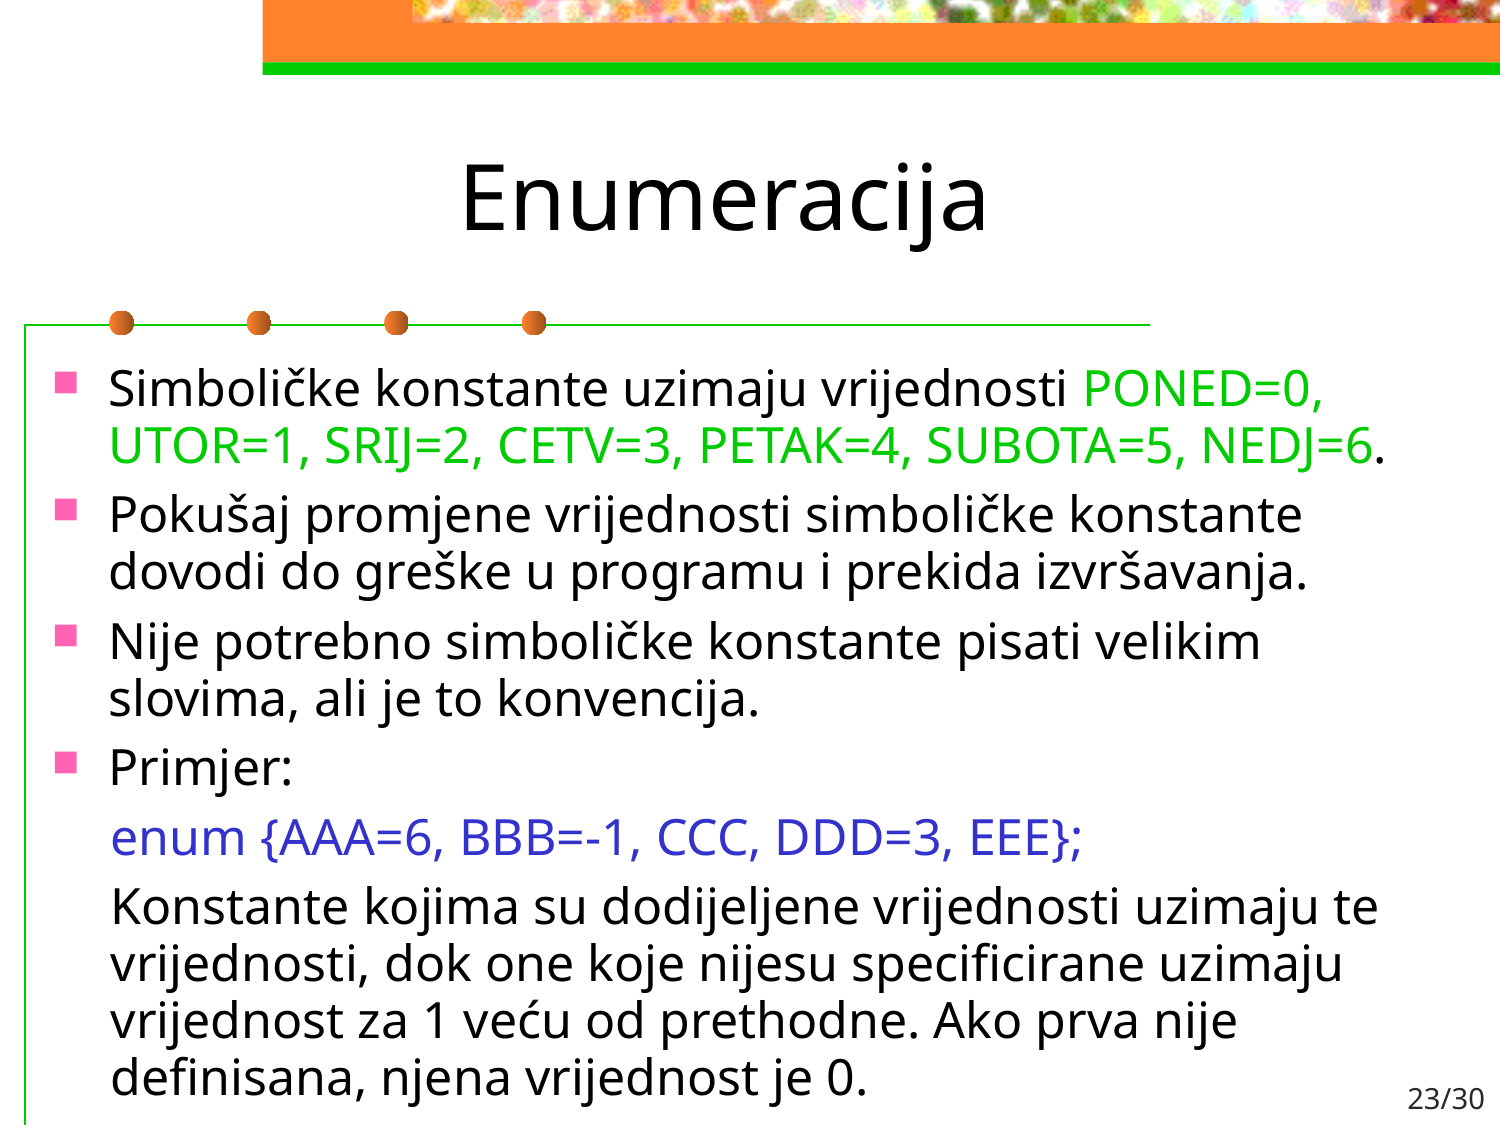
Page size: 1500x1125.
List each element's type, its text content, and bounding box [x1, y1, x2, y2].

text_box 23/30 [1374, 1072, 1500, 1123]
title Enumeracija [87, 99, 1363, 288]
list Simboličke konstante uzimaju vrijednosti PONED=0, UTOR=1, SRIJ=2, CETV=3, PETAK=4, SUBOTA=5, NEDJ=6. Pokušaj promjene vrijednosti simboličke konstante dovodi do greške u programu i prekida izvršavanja. Nije potrebno simboličke konstante pisati velikim slovima, ali je to konvencija. Primjer: enum {AAA=6, BBB=-1, CCC, DDD=3, EEE}; Konstante kojima su dodijeljene vrijednosti uzimaju te vrijednosti, dok one koje nijesu specificirane uzimaju vrijednost za 1 veću od prethodne. Ako prva nije definisana, njena vrijednost je 0. [36, 353, 1479, 1086]
picture [412, 0, 1500, 23]
